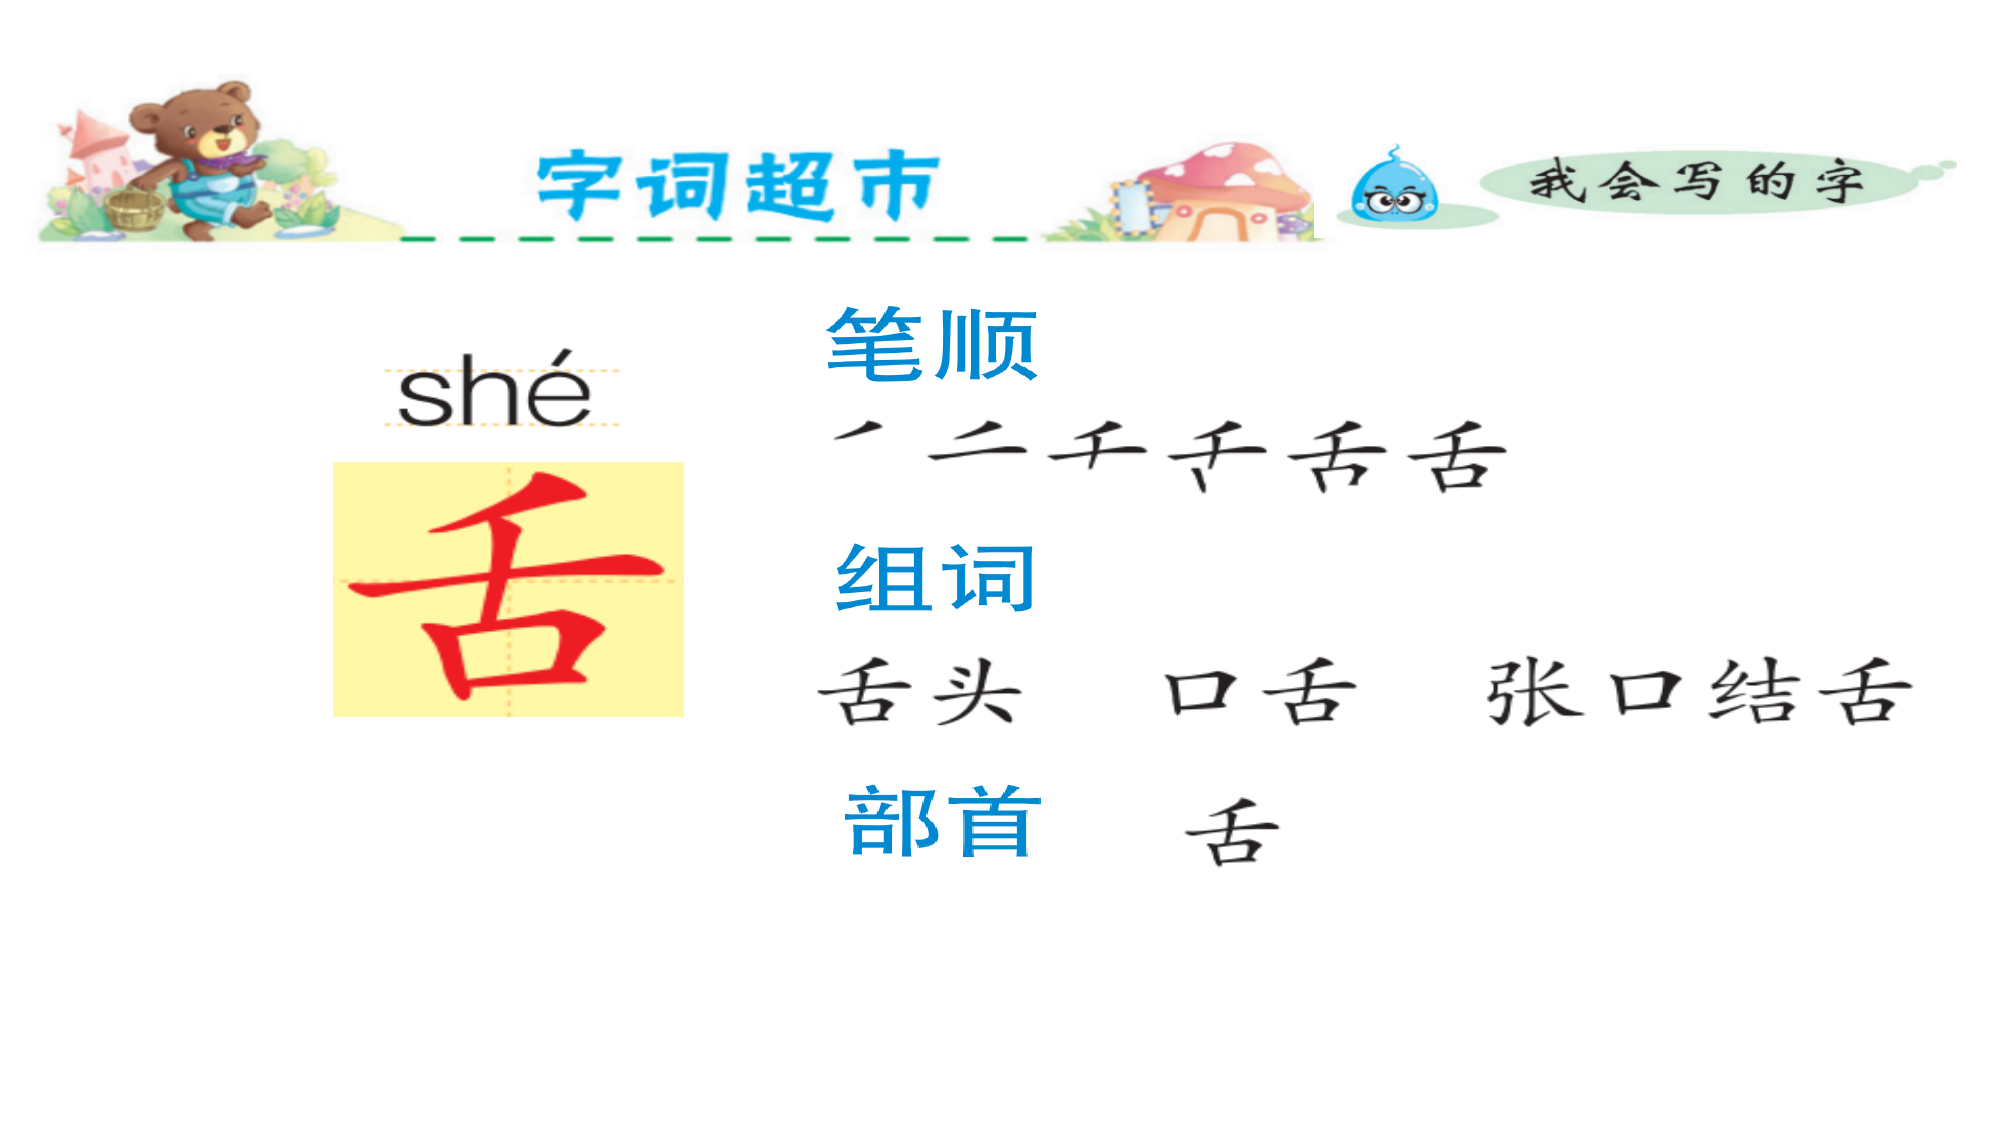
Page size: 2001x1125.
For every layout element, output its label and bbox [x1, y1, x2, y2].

picture [833, 537, 1050, 618]
picture [816, 640, 1928, 738]
picture [383, 335, 625, 450]
picture [1170, 774, 1300, 877]
picture [816, 409, 1532, 500]
picture [833, 774, 1050, 870]
picture [816, 299, 1071, 393]
picture [0, 74, 2000, 268]
picture [333, 462, 684, 717]
